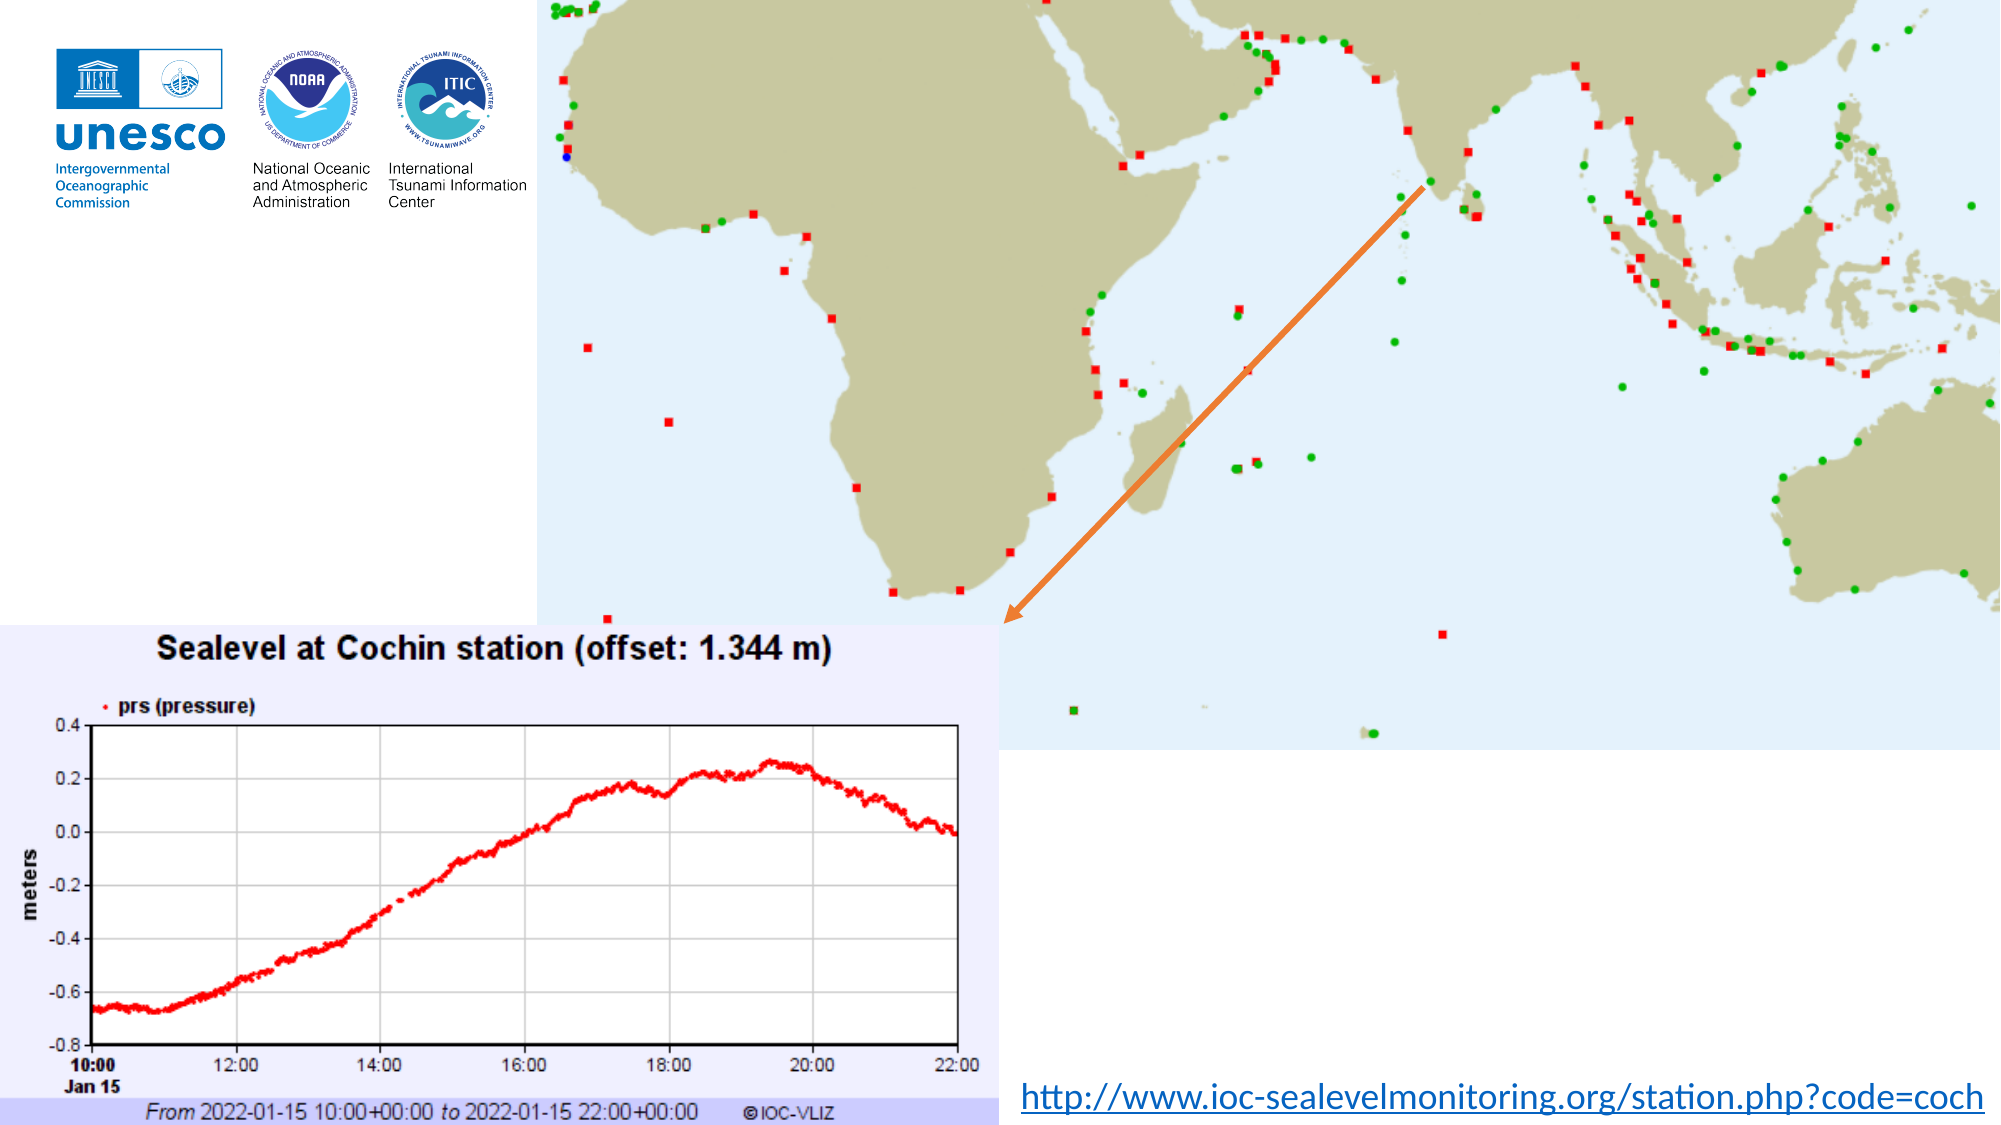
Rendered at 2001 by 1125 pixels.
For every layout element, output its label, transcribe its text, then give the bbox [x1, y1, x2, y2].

text_box http://www.ioc-sealevelmonitoring.org/station.php?code=coch [999, 1064, 2000, 1125]
picture [43, 35, 527, 221]
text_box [1003, 187, 1424, 624]
picture [0, 0, 2000, 1125]
